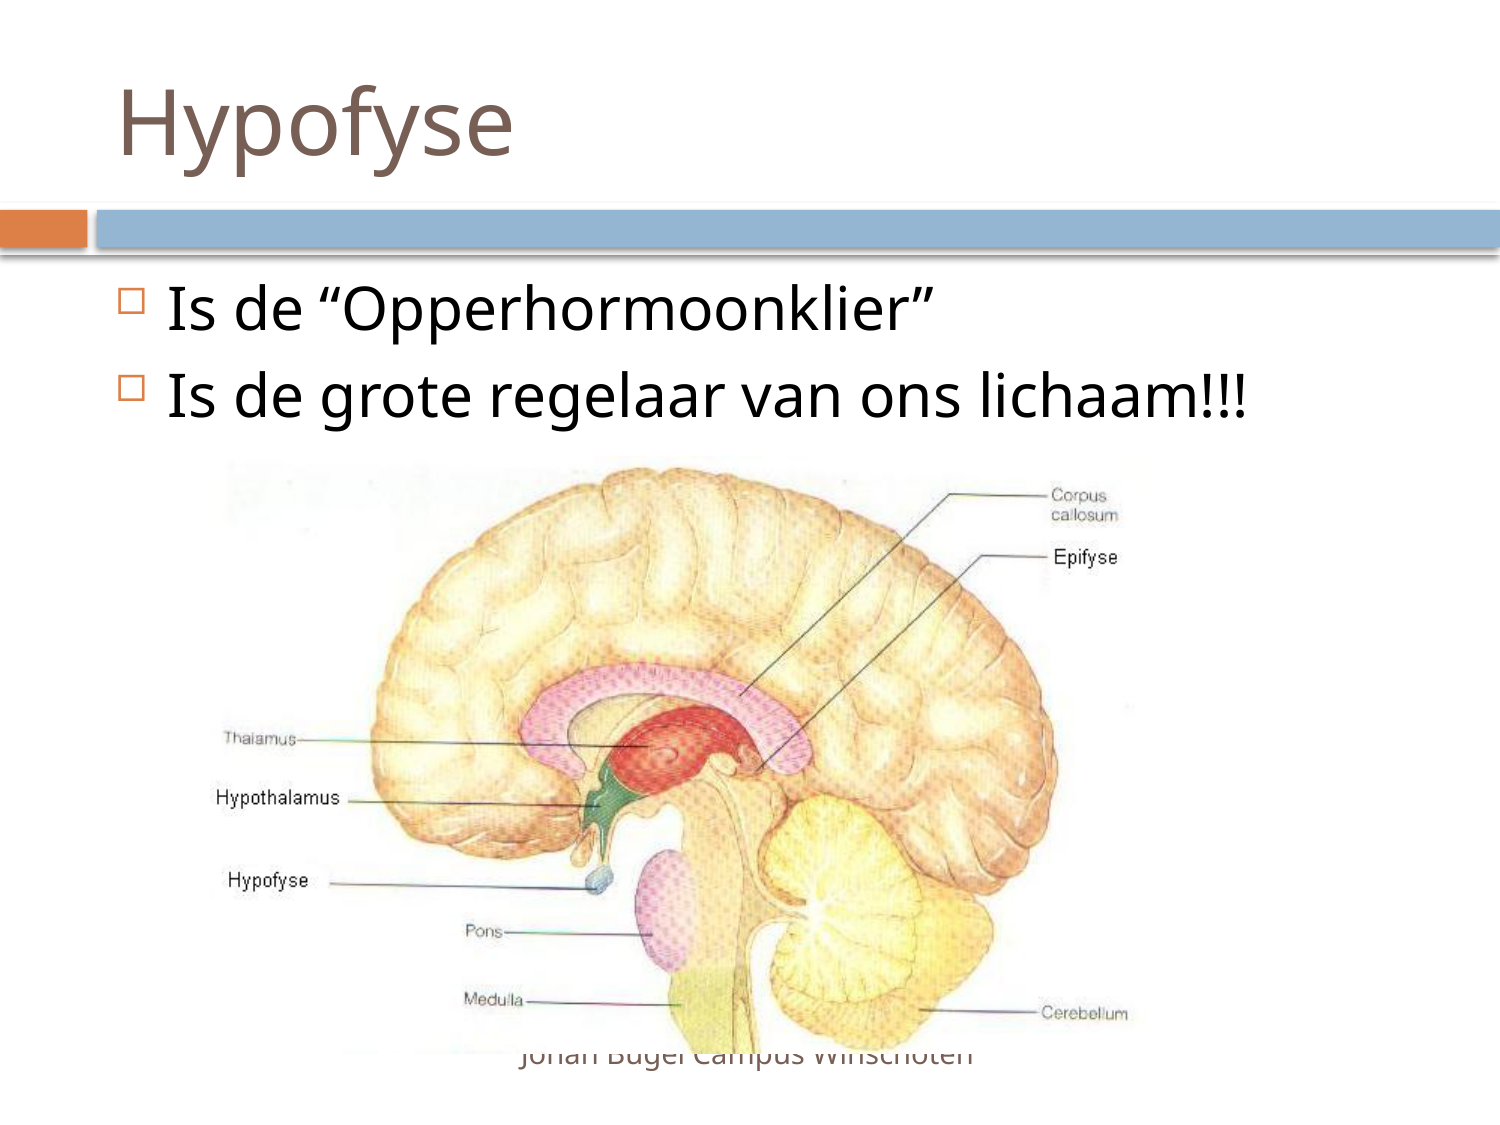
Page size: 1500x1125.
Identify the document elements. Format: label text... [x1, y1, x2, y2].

list Is de “Opperhormoonklier” Is de grote regelaar van ons lichaam!!! [100, 262, 1439, 1001]
footer Johan Bugel Campus Winschoten [99, 1025, 990, 1085]
picture [210, 456, 1151, 1055]
title Hypofyse [100, 37, 1439, 201]
